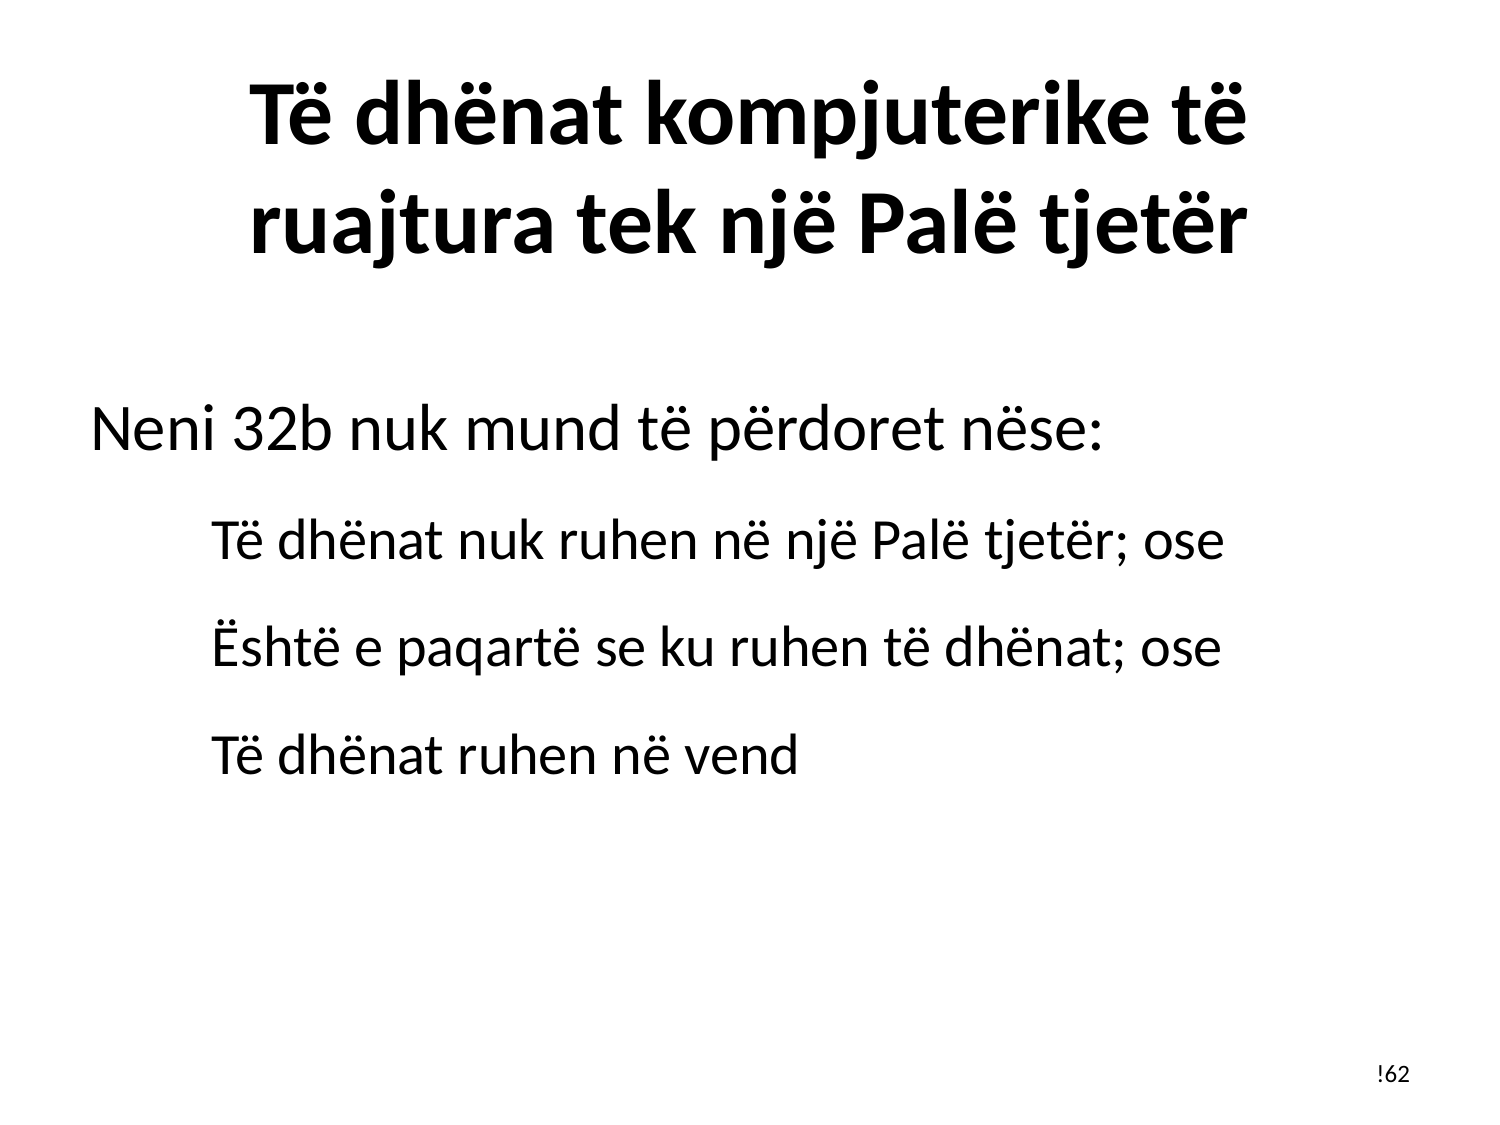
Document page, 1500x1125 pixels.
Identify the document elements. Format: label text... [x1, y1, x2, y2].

title Të dhënat kompjuterike të ruajtura tek një Palë tjetër [75, 45, 1425, 233]
slide_number !62 [1074, 1042, 1425, 1103]
list Neni 32b nuk mund të përdoret nëse: Të dhënat nuk ruhen në një Palë tjetër; ose Është e paqartë se ku ruhen të dhënat; ose Të dhënat ruhen në vend [75, 376, 1425, 967]
